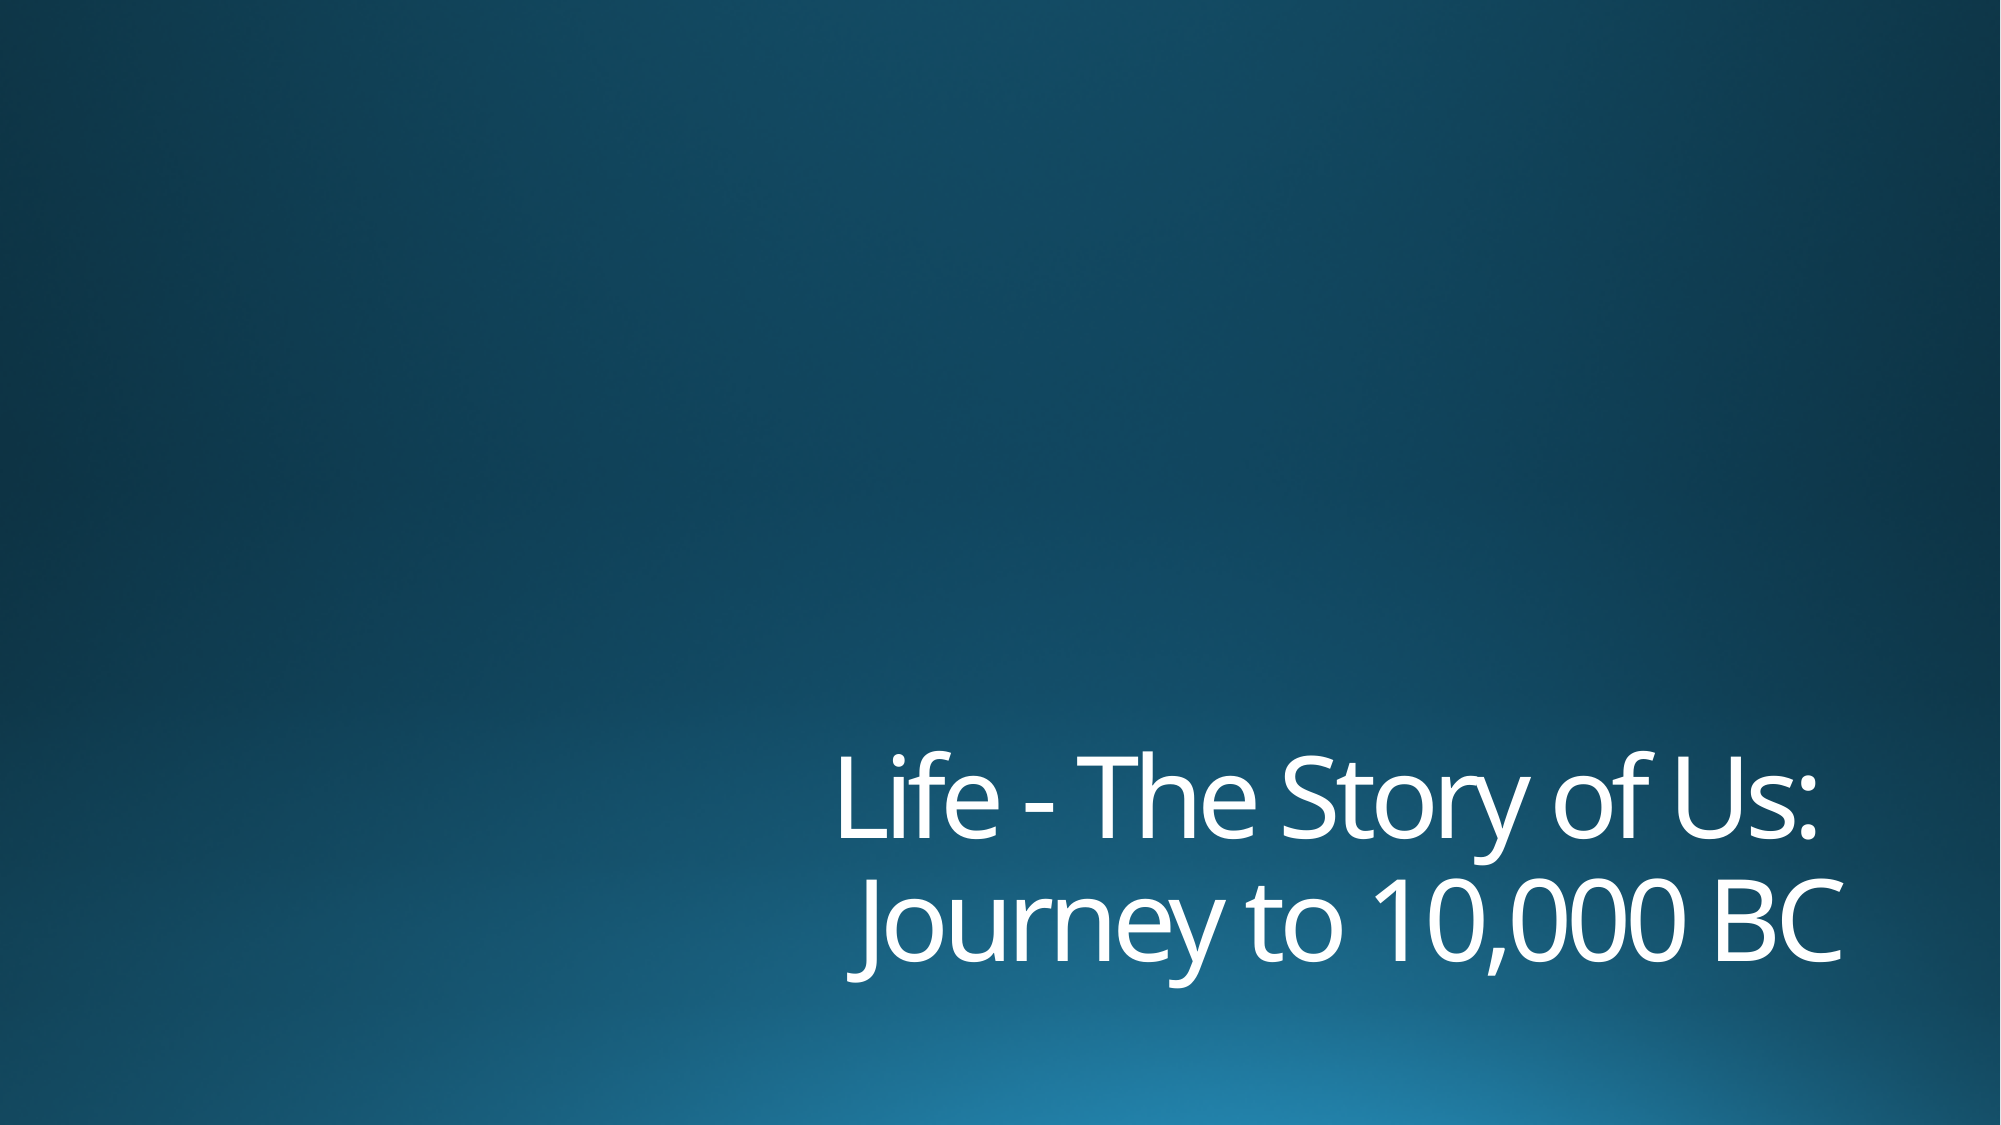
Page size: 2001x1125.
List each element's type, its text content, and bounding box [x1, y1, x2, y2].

title Life - The Story of Us: Journey to 10,000 BC [362, 732, 1863, 1002]
picture [0, 0, 2001, 1125]
